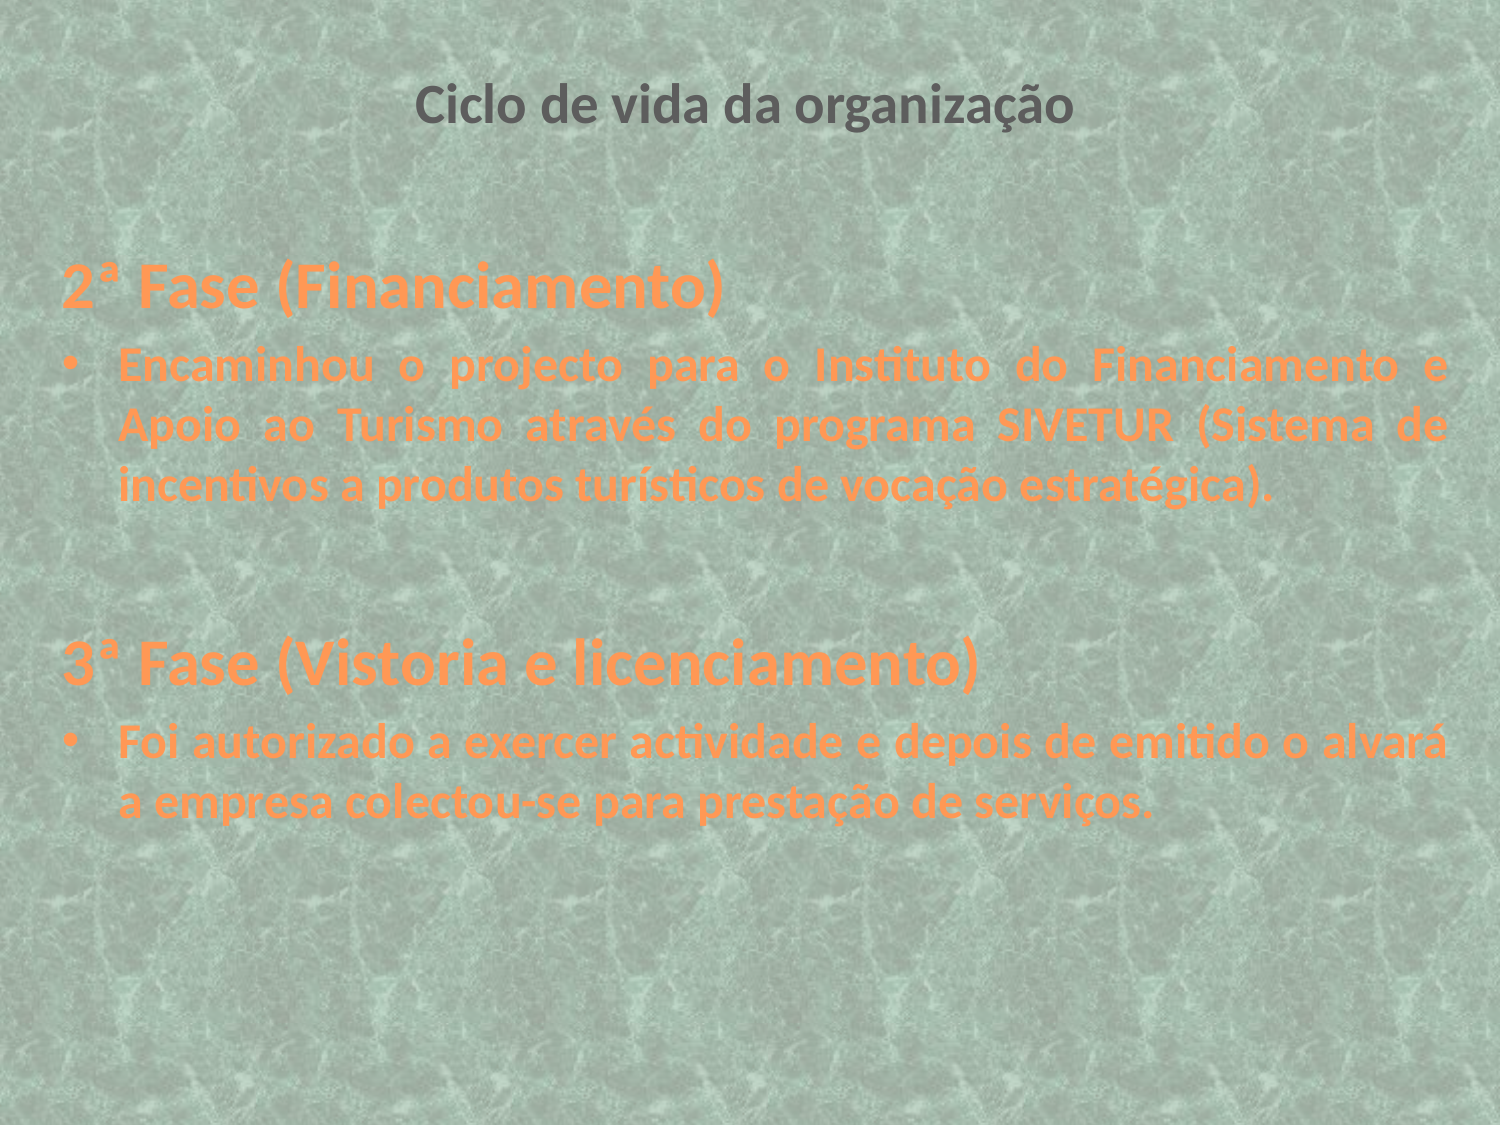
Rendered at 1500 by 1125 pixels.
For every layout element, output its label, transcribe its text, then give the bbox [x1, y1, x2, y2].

title Ciclo de vida da organização [70, 58, 1421, 143]
list 2ª Fase (Financiamento) Encaminhou o projecto para o Instituto do Financiamento e Apoio ao Turismo através do programa SIVETUR (Sistema de incentivos a produtos turísticos de vocação estratégica). 3ª Fase (Vistoria e licenciamento) Foi autorizado a exercer actividade e depois de emitido o alvará a empresa colectou-se para prestação de serviços. [46, 234, 1465, 1017]
